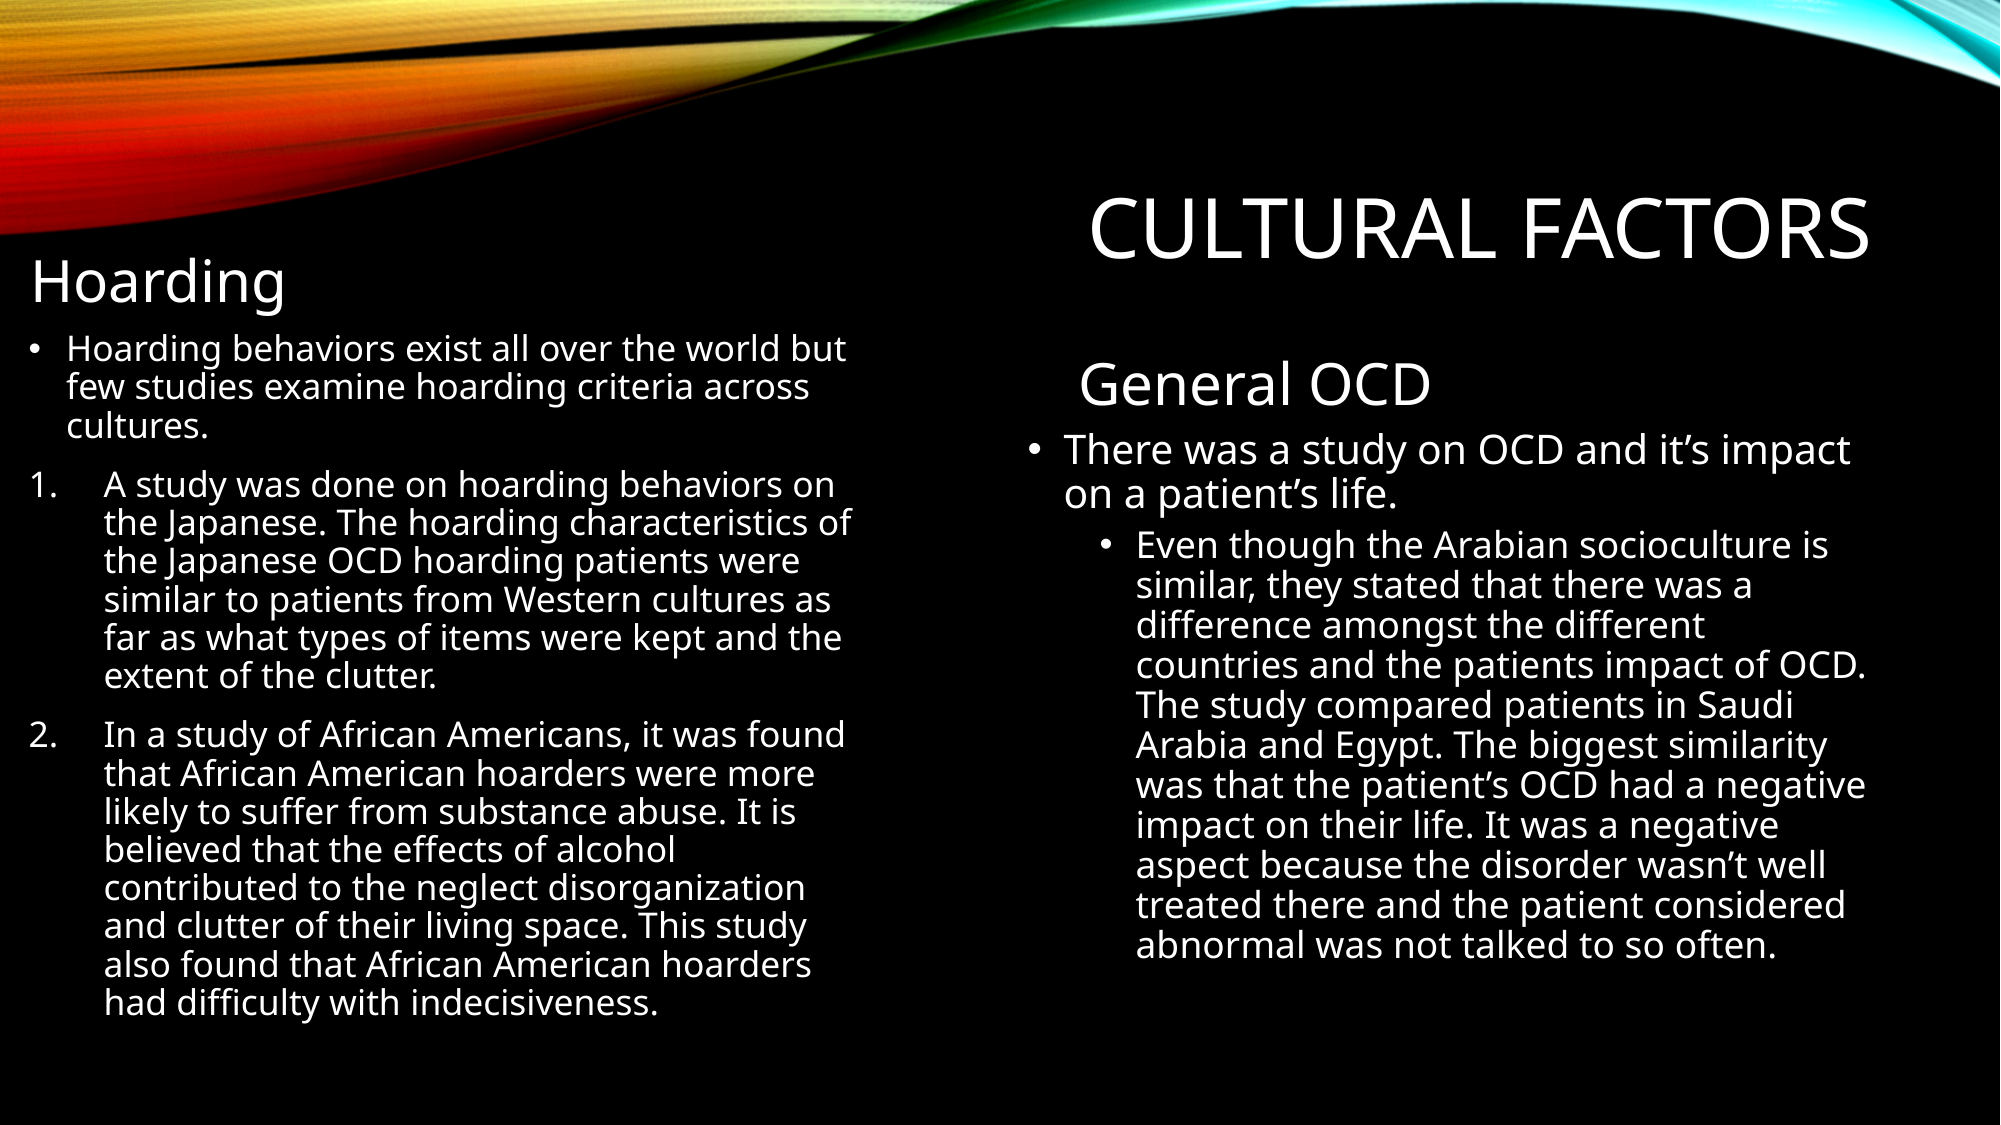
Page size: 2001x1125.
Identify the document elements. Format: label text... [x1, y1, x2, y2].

picture [0, 0, 2000, 237]
list There was a study on OCD and it’s impact on a patient’s life. Even though the Arabian socioculture is similar, they stated that there was a difference amongst the different countries and the patients impact of OCD. The study compared patients in Saudi Arabia and Egypt. The biggest similarity was that the patient’s OCD had a negative impact on their life. It was a negative aspect because the disorder wasn’t well treated there and the patient considered abnormal was not talked to so often. [1012, 421, 1888, 1021]
list General OCD [1048, 290, 1886, 421]
title Cultural Factors [474, 125, 1888, 338]
list Hoarding [15, 187, 849, 323]
list Hoarding behaviors exist all over the world but few studies examine hoarding criteria across cultures. A study was done on hoarding behaviors on the Japanese. The hoarding characteristics of the Japanese OCD hoarding patients were similar to patients from Western cultures as far as what types of items were kept and the extent of the clutter. In a study of African Americans, it was found that African American hoarders were more likely to suffer from substance abuse. It is believed that the effects of alcohol contributed to the neglect disorganization and clutter of their living space. This study also found that African American hoarders had difficulty with indecisiveness. [13, 323, 885, 1041]
